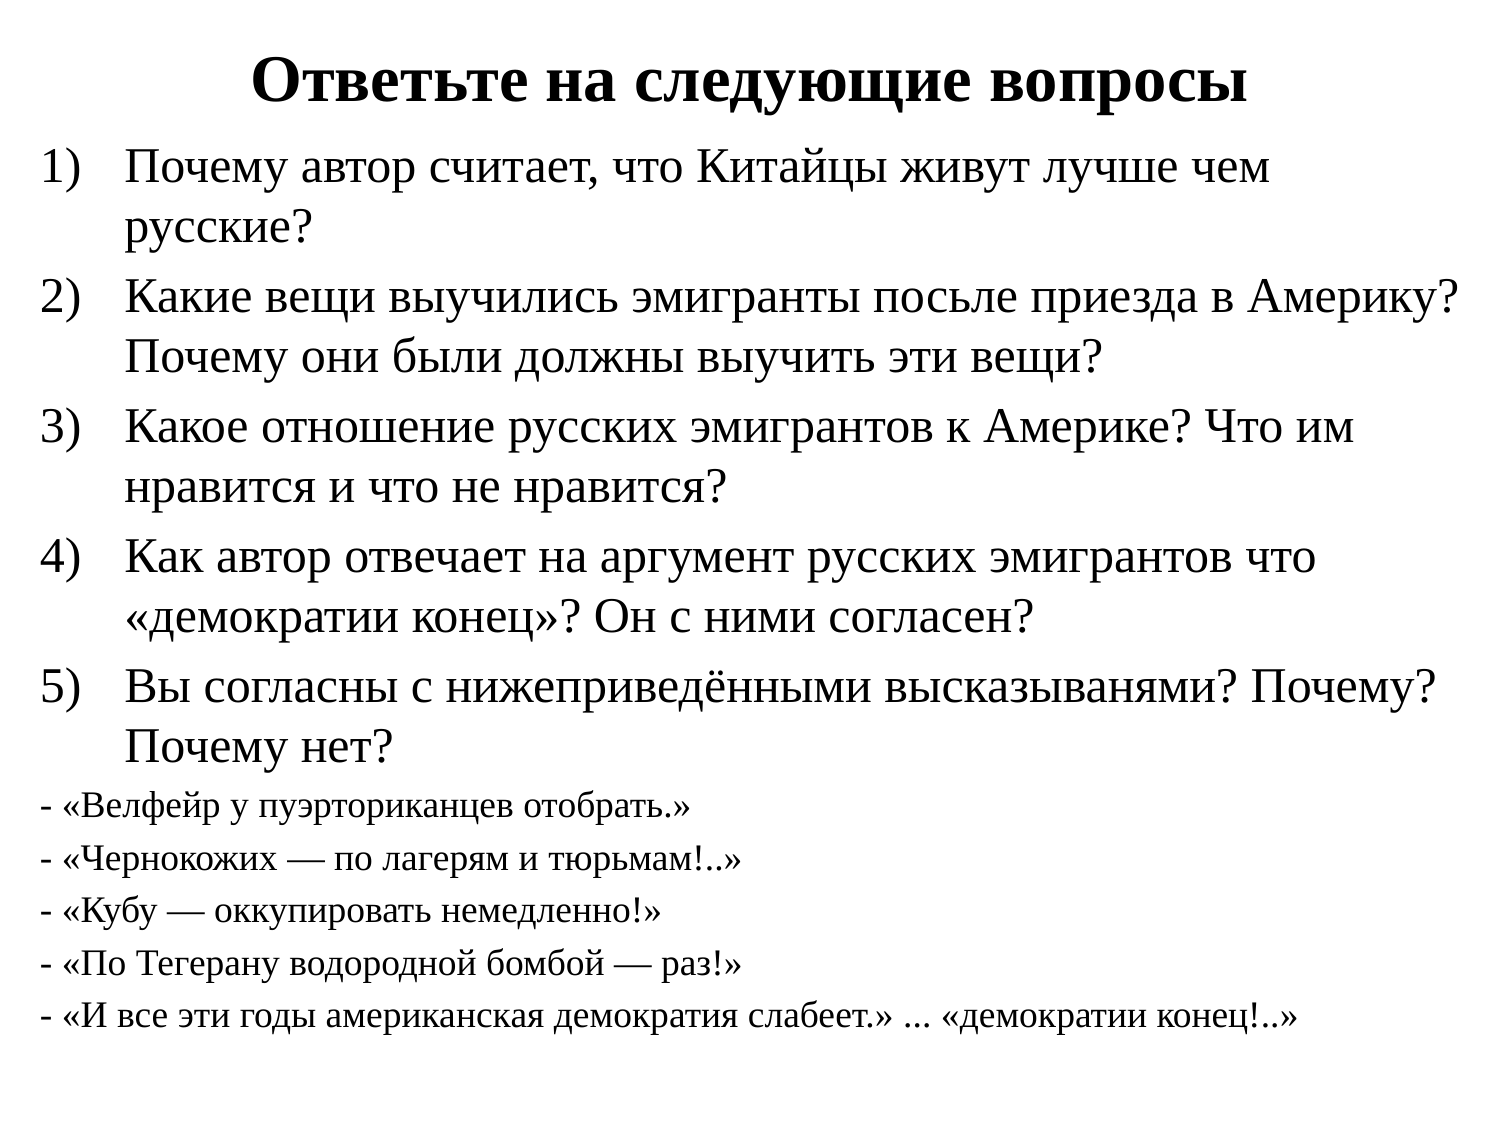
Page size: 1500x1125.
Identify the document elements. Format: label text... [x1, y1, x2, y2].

list Почему автор считает, что Китайцы живут лучше чем русские? Какие вещи выучились эмигранты посьле приезда в Америку? Почему они были должны выучить эти вещи? Какое отношение русских эмигрантов к Америке? Что им нравится и что не нравится? Как автор отвечает на аргумент русских эмигрантов что «демократии конец»? Он с ними согласен? Вы согласны с нижеприведёнными высказыванями? Почему? Почему нет? - «Велфейр у пуэрториканцев отобрать.» - «Чернокожих — по лагерям и тюрьмам!..» - «Кубу — оккупировать немедленно!» - «По Тегерану водородной бомбой — раз!» - «И все эти годы американская демократия слабеет.» ... «демократии конец!..» [24, 125, 1475, 1100]
title Ответьте на следующие вопросы [50, 24, 1450, 125]
